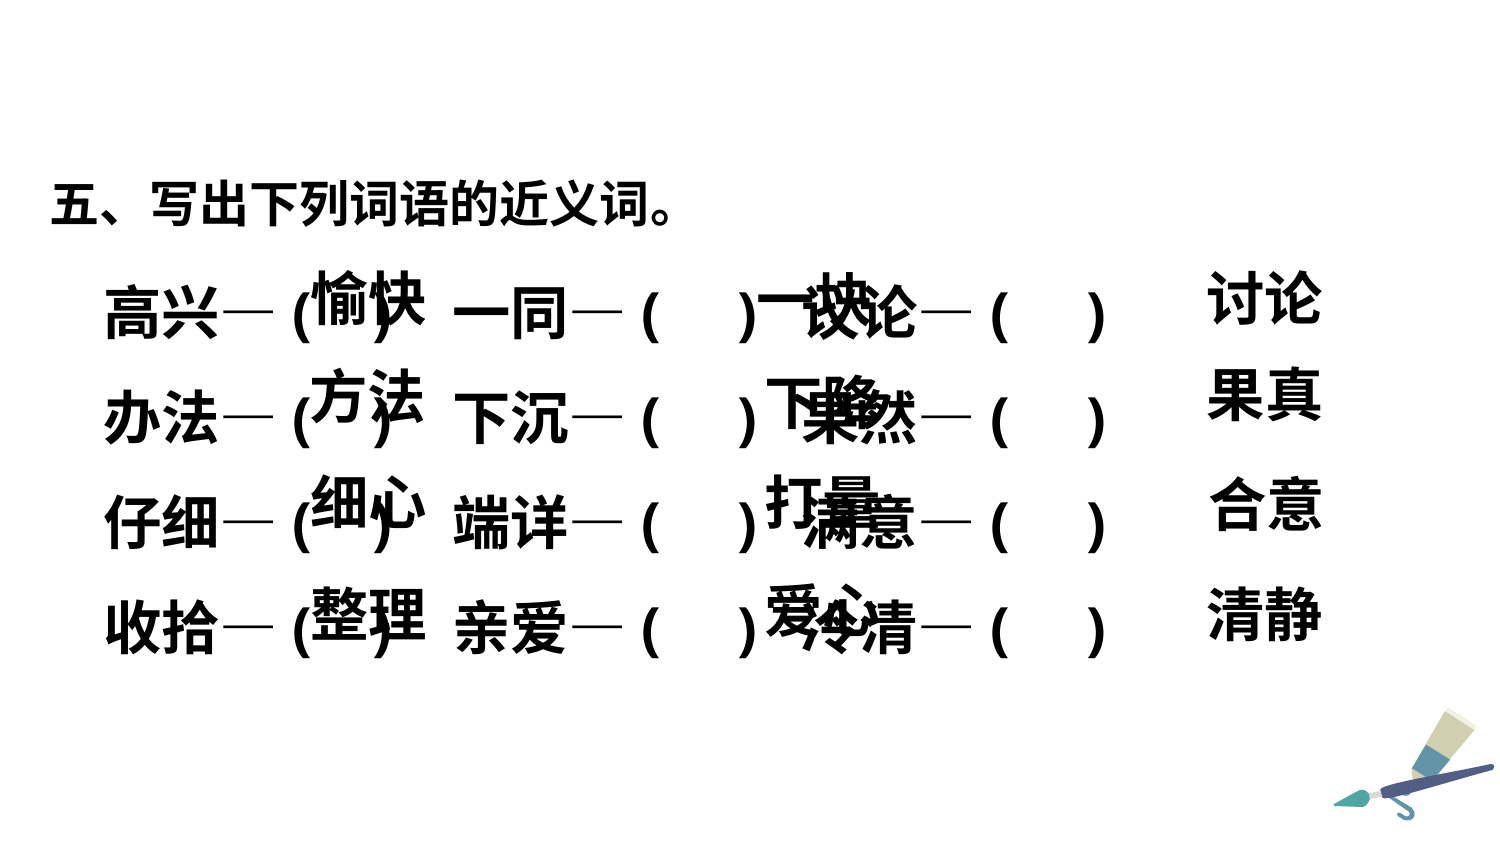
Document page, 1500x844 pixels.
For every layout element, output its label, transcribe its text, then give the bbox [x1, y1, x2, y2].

text_box 讨论 [1192, 254, 1339, 339]
text_box 愉快 [295, 254, 442, 339]
text_box 下降 [749, 358, 897, 444]
text_box 方法 [294, 352, 442, 438]
text_box 高兴—( ) 一同—( ) 议论—( ) 办法—( ) 下沉—( ) 果然—( ) 仔细—( ) 端详—( ) 满意—( ) 收拾—( ) 亲爱—( ) 冷清—( ) [88, 234, 1458, 669]
text_box 爱心 [749, 566, 897, 652]
text_box 整理 [295, 570, 442, 656]
text_box 果真 [1192, 350, 1339, 436]
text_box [1358, 708, 1481, 844]
text_box 五、写出下列词语的近义词。 [35, 135, 731, 241]
text_box 清静 [1192, 570, 1339, 656]
text_box 打量 [749, 458, 897, 544]
text_box 细心 [295, 458, 442, 544]
text_box 合意 [1193, 460, 1340, 546]
text_box 一块 [741, 256, 888, 341]
